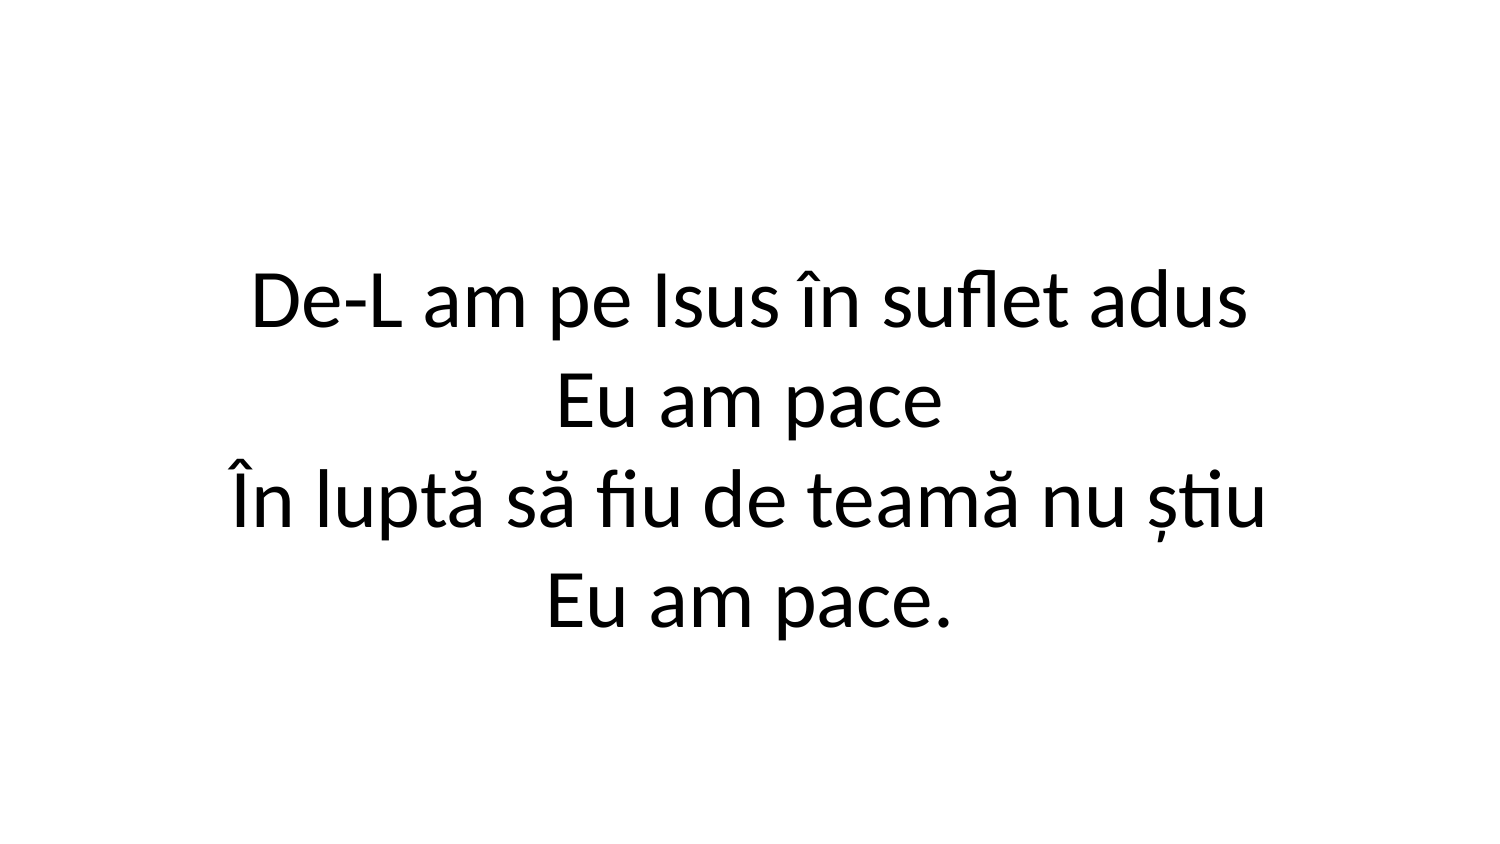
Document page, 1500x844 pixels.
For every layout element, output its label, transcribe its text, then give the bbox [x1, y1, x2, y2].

text_box De-L am pe Isus în suflet adus Eu am pace În luptă să fiu de teamă nu știu Eu am pace. [215, 192, 1285, 652]
